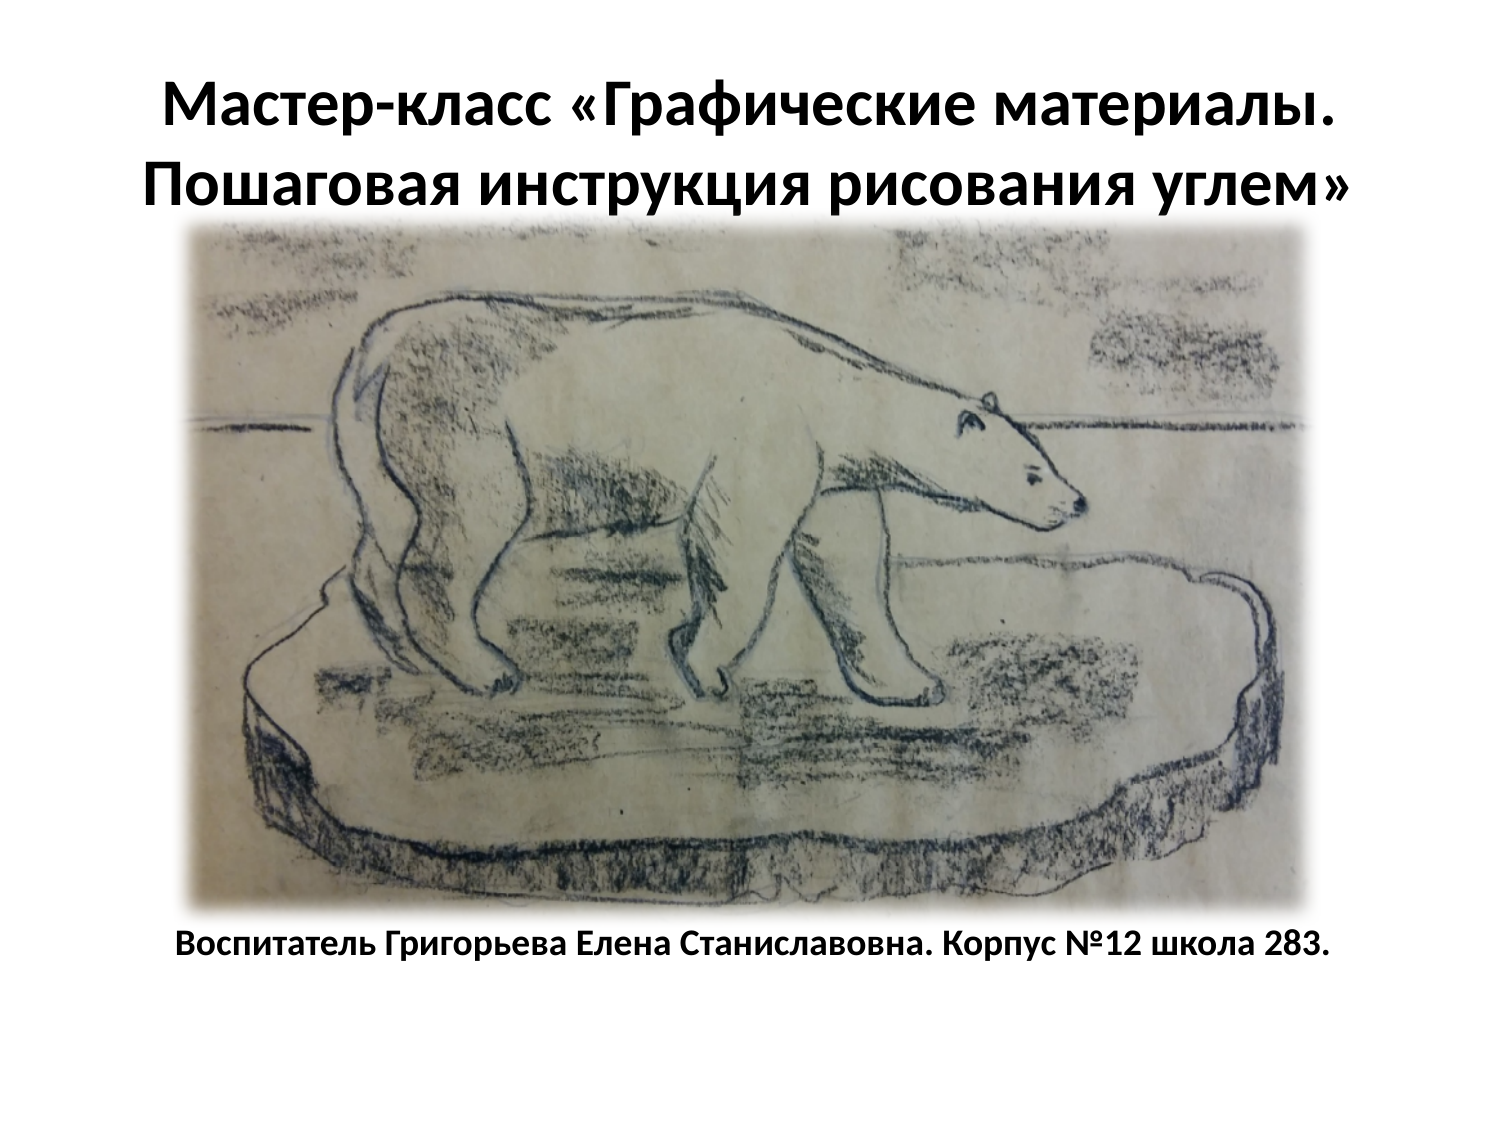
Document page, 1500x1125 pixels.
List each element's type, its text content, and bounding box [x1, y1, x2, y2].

list Воспитатель Григорьева Елена Станиславовна. Корпус №12 школа 283. [75, 262, 1425, 1005]
picture [170, 207, 1321, 929]
title Мастер-класс «Графические материалы. Пошаговая инструкция рисования углем» [75, 45, 1425, 233]
